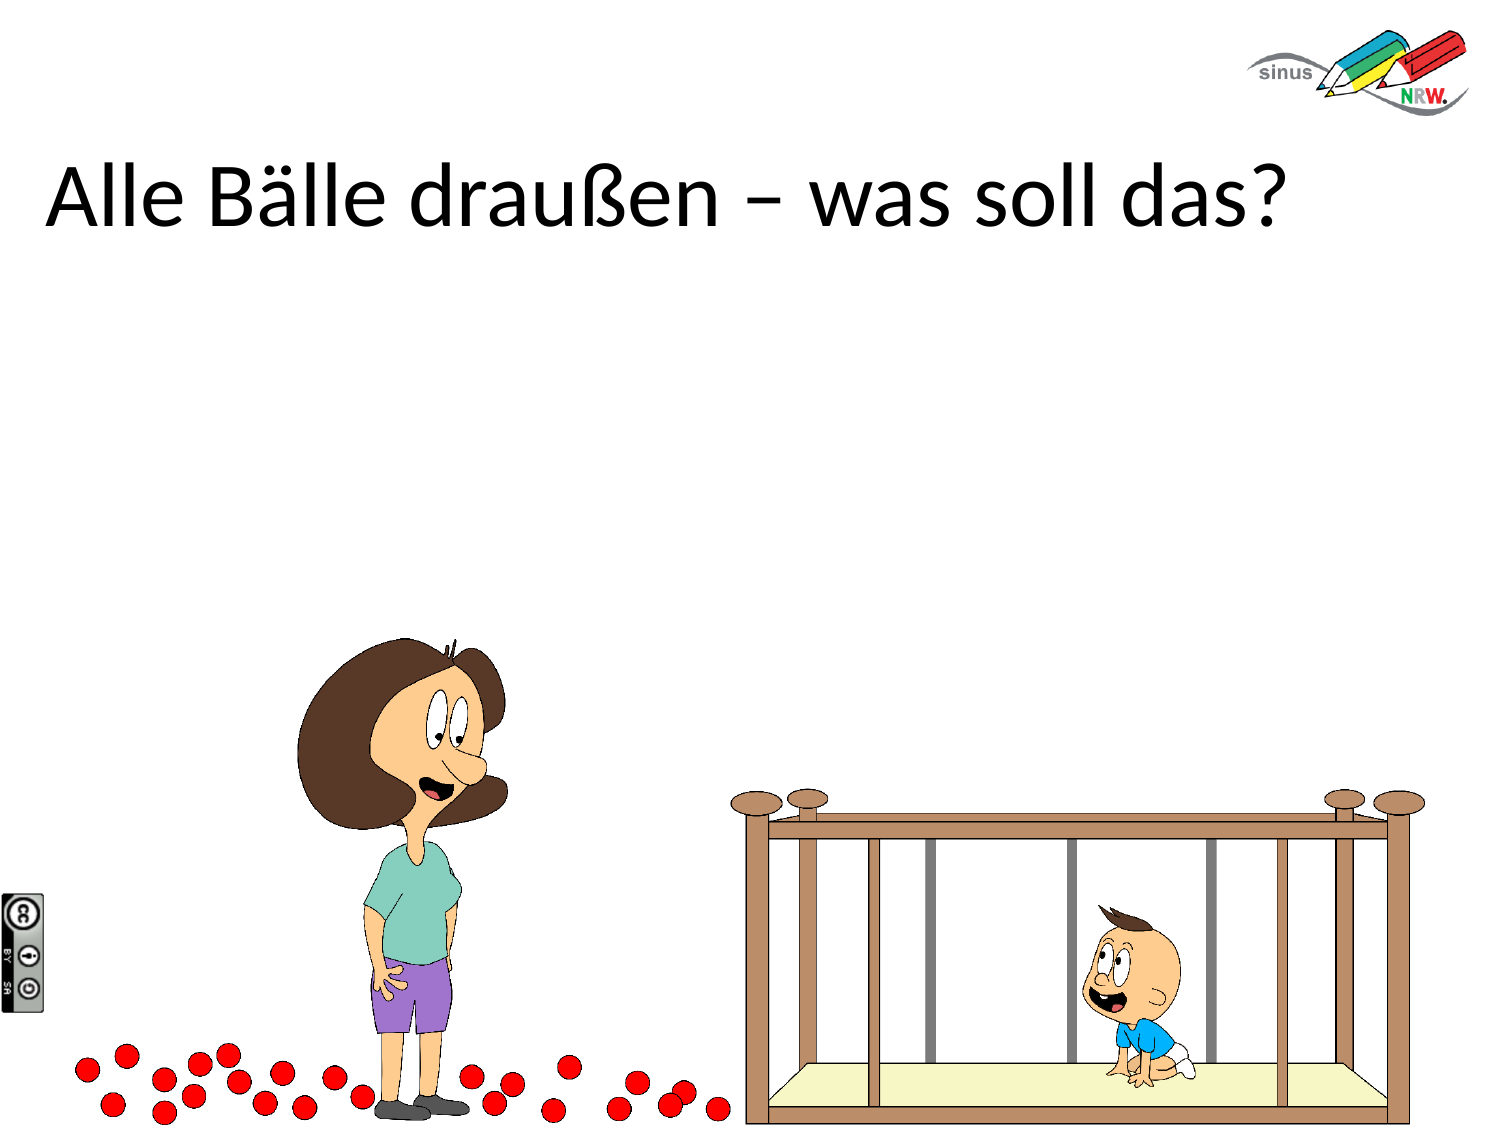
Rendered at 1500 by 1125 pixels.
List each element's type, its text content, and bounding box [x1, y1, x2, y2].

picture [1245, 30, 1469, 116]
picture [0, 894, 83, 1012]
title Alle Bälle draußen – was soll das? [0, 95, 1345, 284]
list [74, 637, 1426, 1125]
